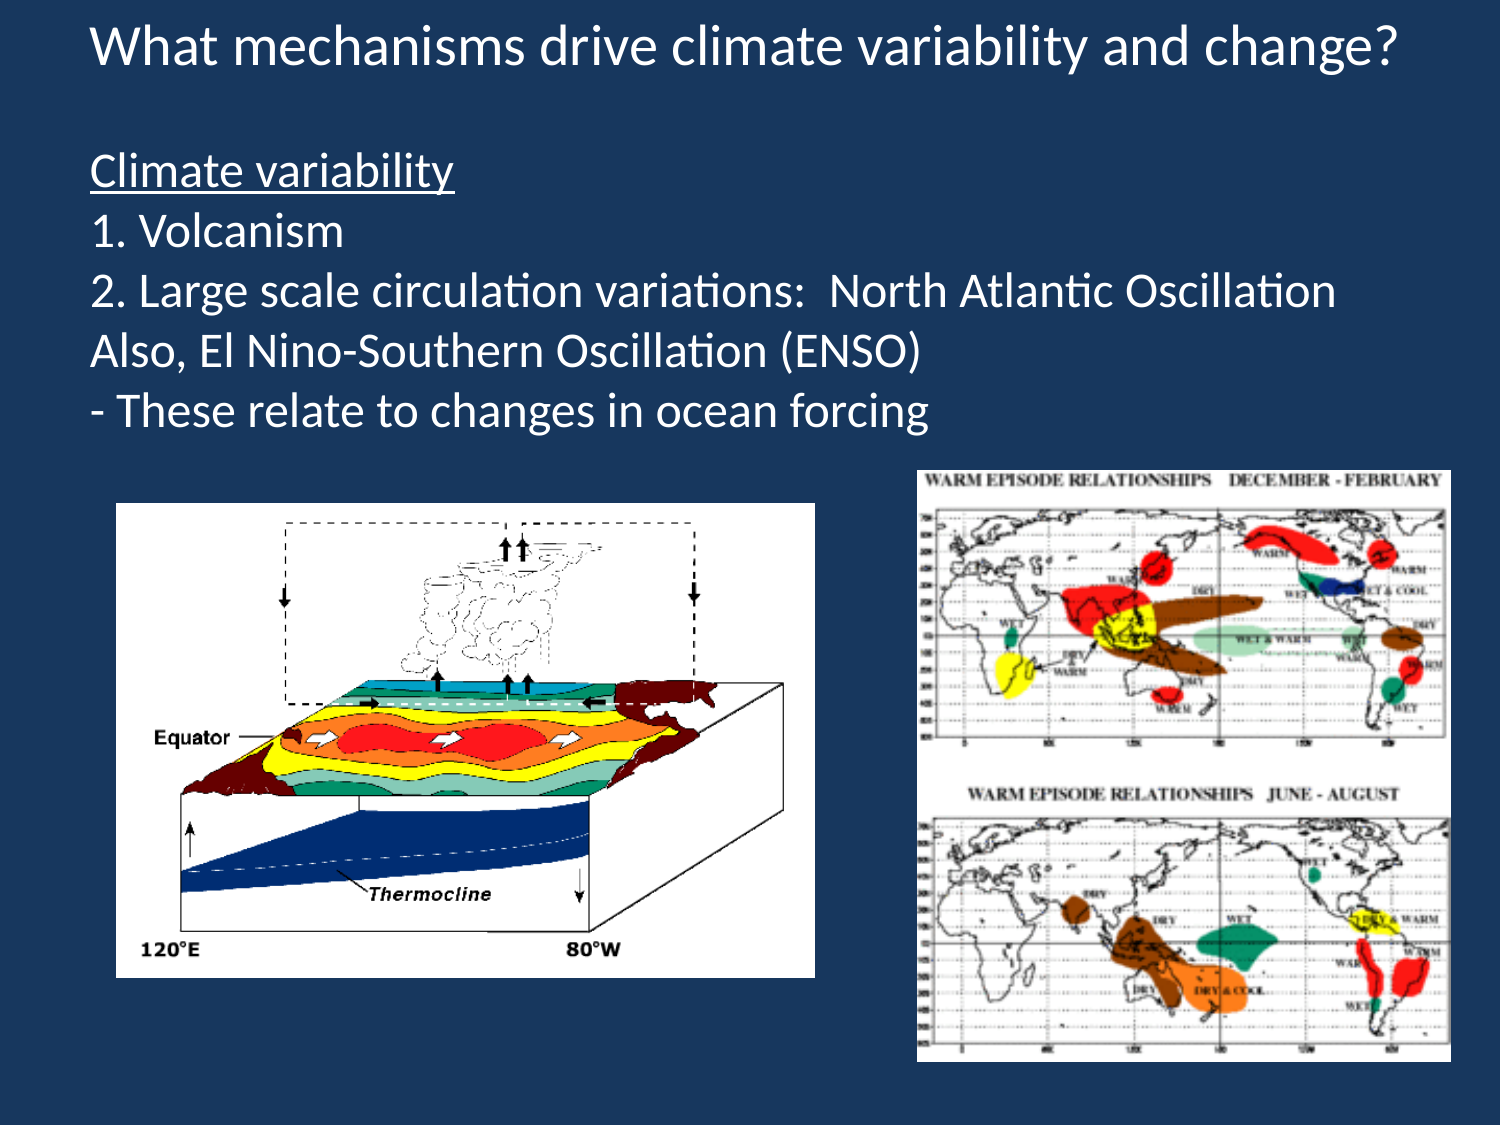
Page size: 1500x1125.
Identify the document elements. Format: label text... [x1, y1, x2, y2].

picture [116, 503, 815, 979]
text_box What mechanisms drive climate variability and change? Climate variability 1. Volcanism 2. Large scale circulation variations: North Atlantic Oscillation Also, El Nino-Southern Oscillation (ENSO) - These relate to changes in ocean forcing [74, 0, 1488, 445]
picture [916, 470, 1451, 1063]
